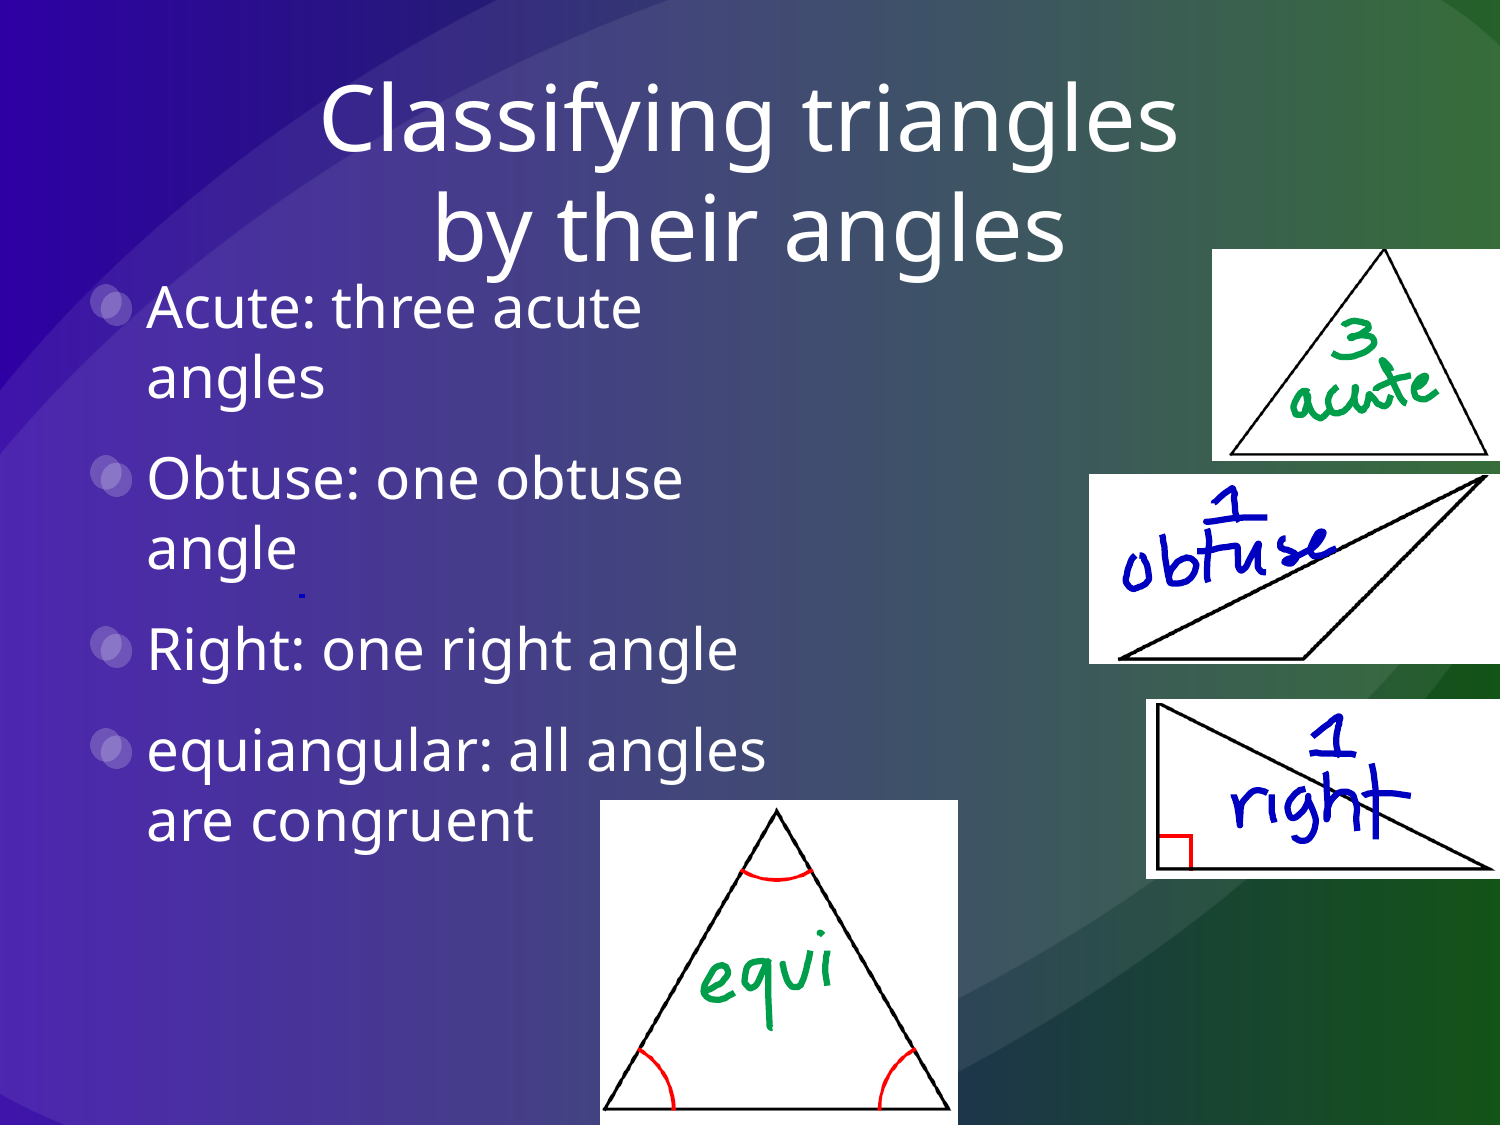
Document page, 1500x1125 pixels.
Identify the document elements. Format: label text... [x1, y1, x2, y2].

title Classifying triangles by their angles [283, 45, 1216, 288]
list Acute: three acute angles Obtuse: one obtuse angle Right: one right angle equiangular: all angles are congruent [75, 262, 838, 1000]
picture [0, 0, 1500, 1125]
